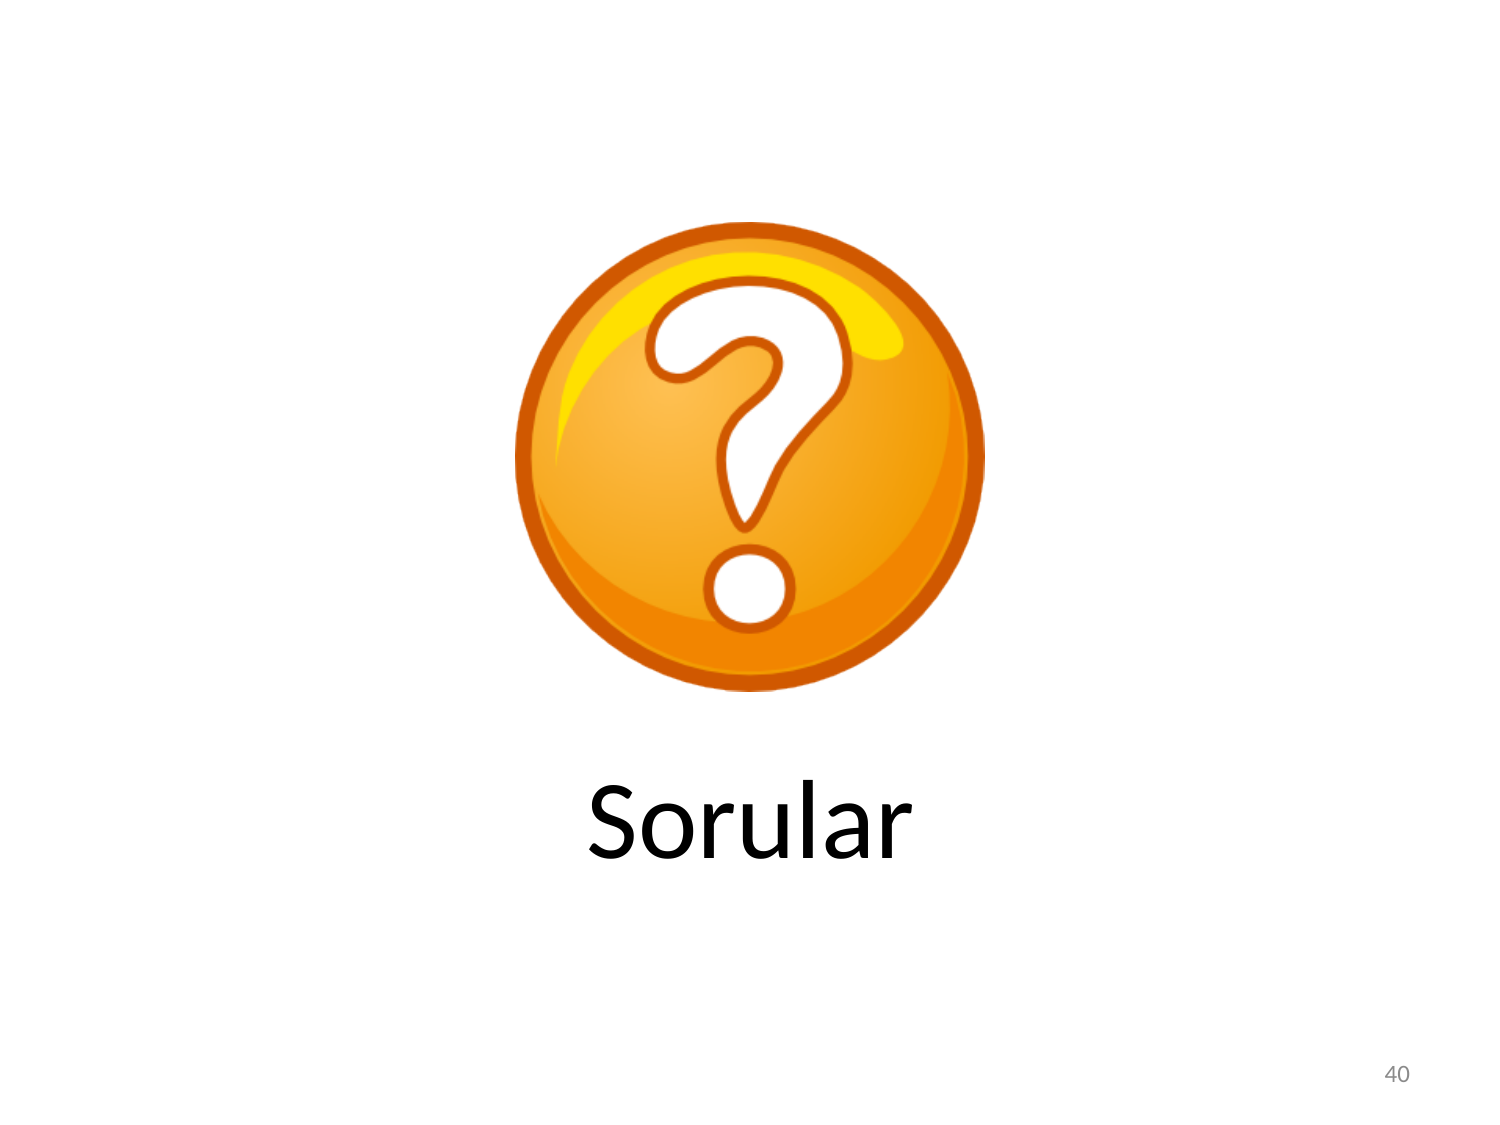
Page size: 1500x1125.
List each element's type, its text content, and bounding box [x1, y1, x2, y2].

picture [515, 222, 985, 692]
slide_number 40 [1074, 1042, 1425, 1103]
text_box Sorular [572, 738, 931, 888]
